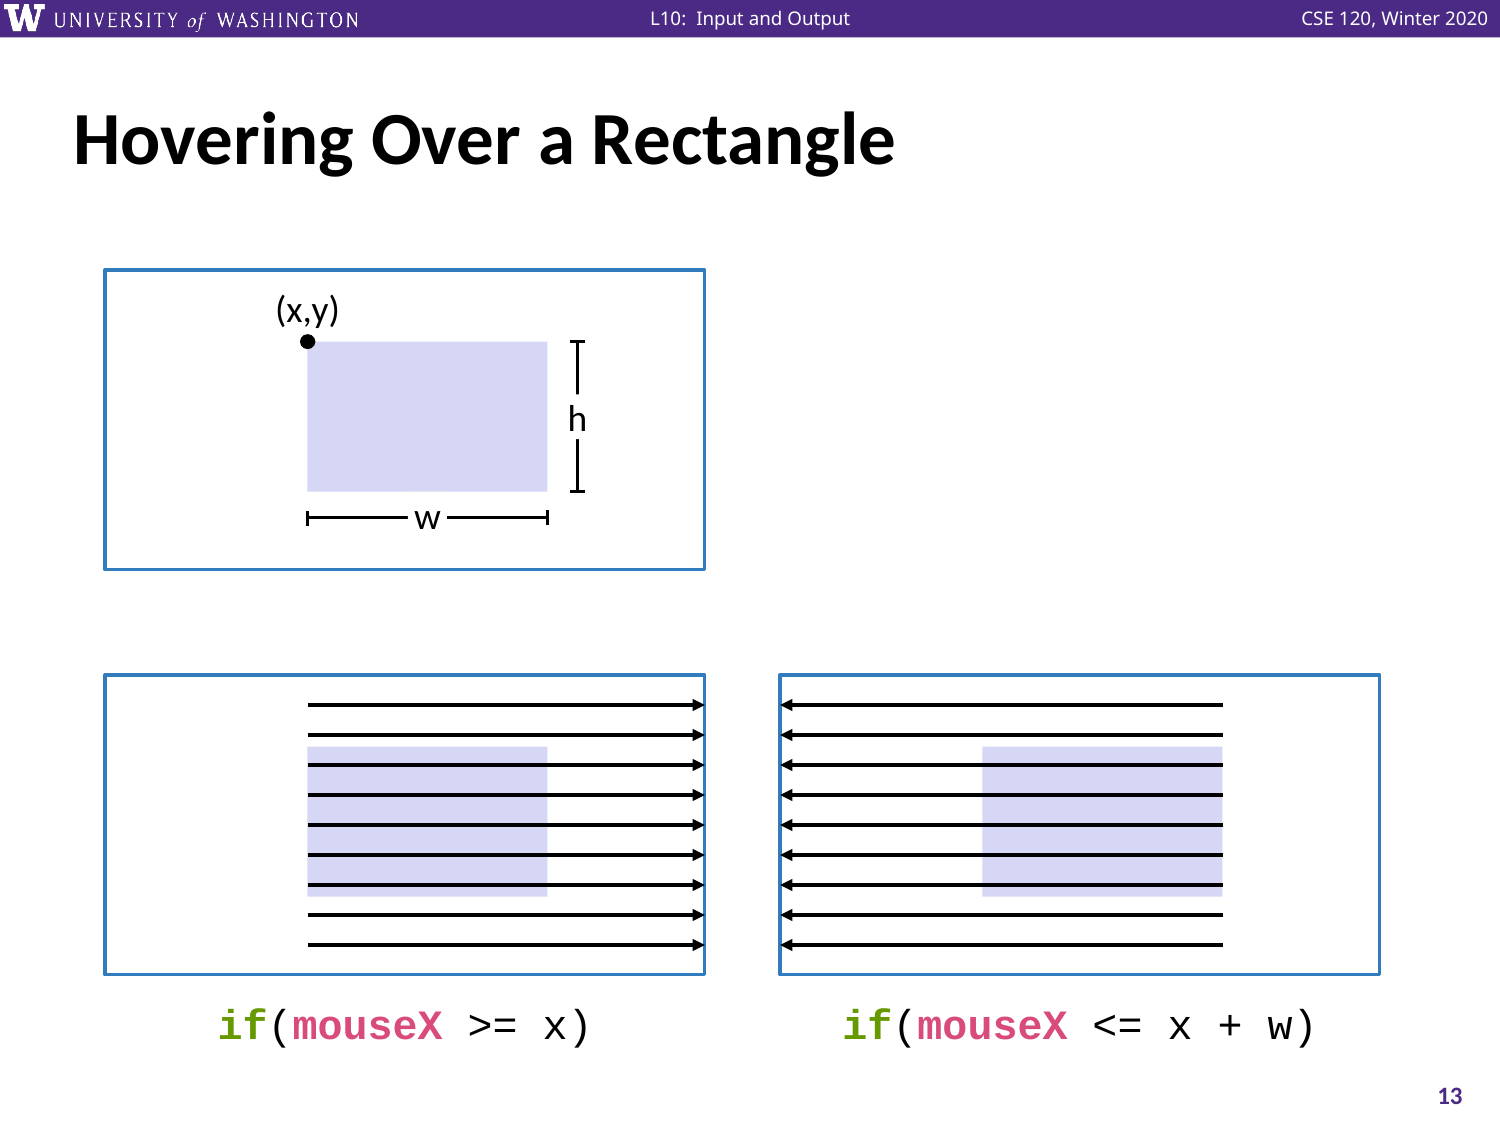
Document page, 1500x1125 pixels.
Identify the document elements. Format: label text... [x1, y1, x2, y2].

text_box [269, 284, 593, 530]
text_box [104, 269, 705, 570]
title Hovering Over a Rectangle [58, 71, 1438, 198]
picture [4, 4, 358, 32]
text_box if(mouseX <= x + w) [779, 990, 1380, 1056]
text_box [779, 674, 1381, 976]
text_box if(mouseX >= x) [104, 990, 705, 1056]
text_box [104, 674, 706, 976]
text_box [307, 704, 706, 946]
slide_number 13 [1400, 1065, 1500, 1125]
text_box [779, 704, 1223, 946]
